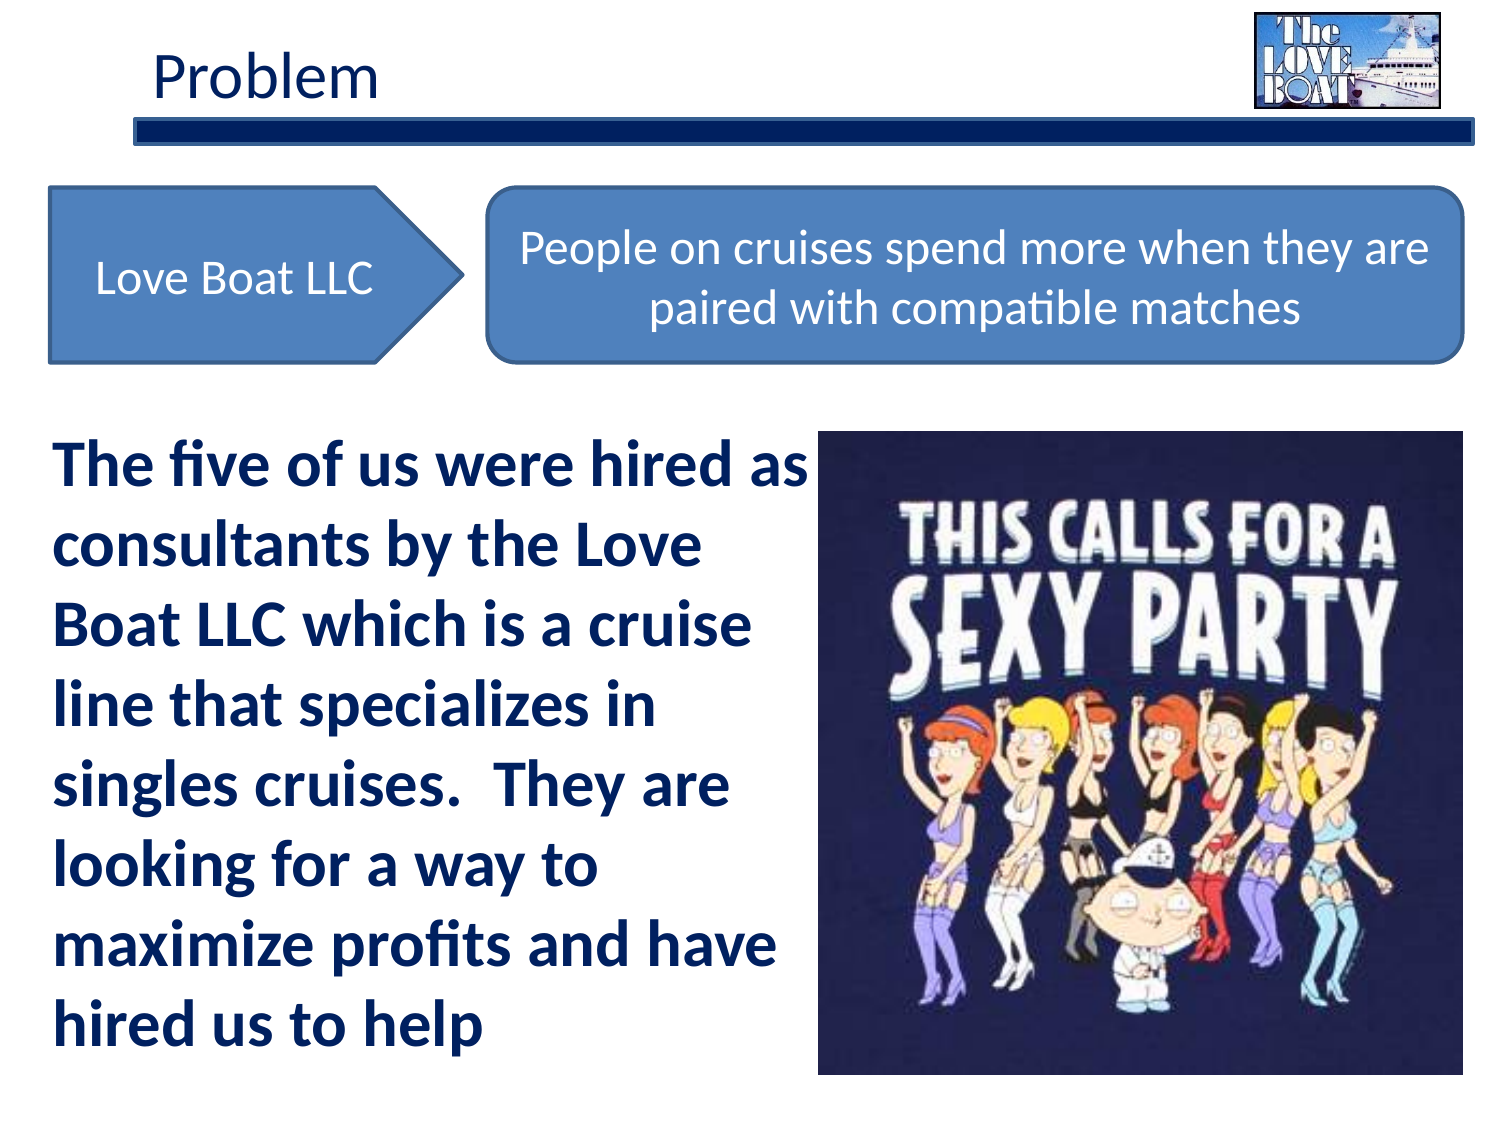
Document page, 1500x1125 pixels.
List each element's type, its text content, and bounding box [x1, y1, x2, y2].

picture [818, 431, 1463, 1076]
text_box Problem [137, 24, 1463, 120]
text_box Love Boat LLC [47, 185, 465, 365]
list The five of us were hired as consultants by the Love Boat LLC which is a cruise line that specializes in singles cruises. They are looking for a way to maximize profits and have hired us to help [37, 412, 825, 1088]
text_box People on cruises spend more when they are paired with compatible matches [485, 185, 1465, 365]
picture [1254, 12, 1441, 24]
